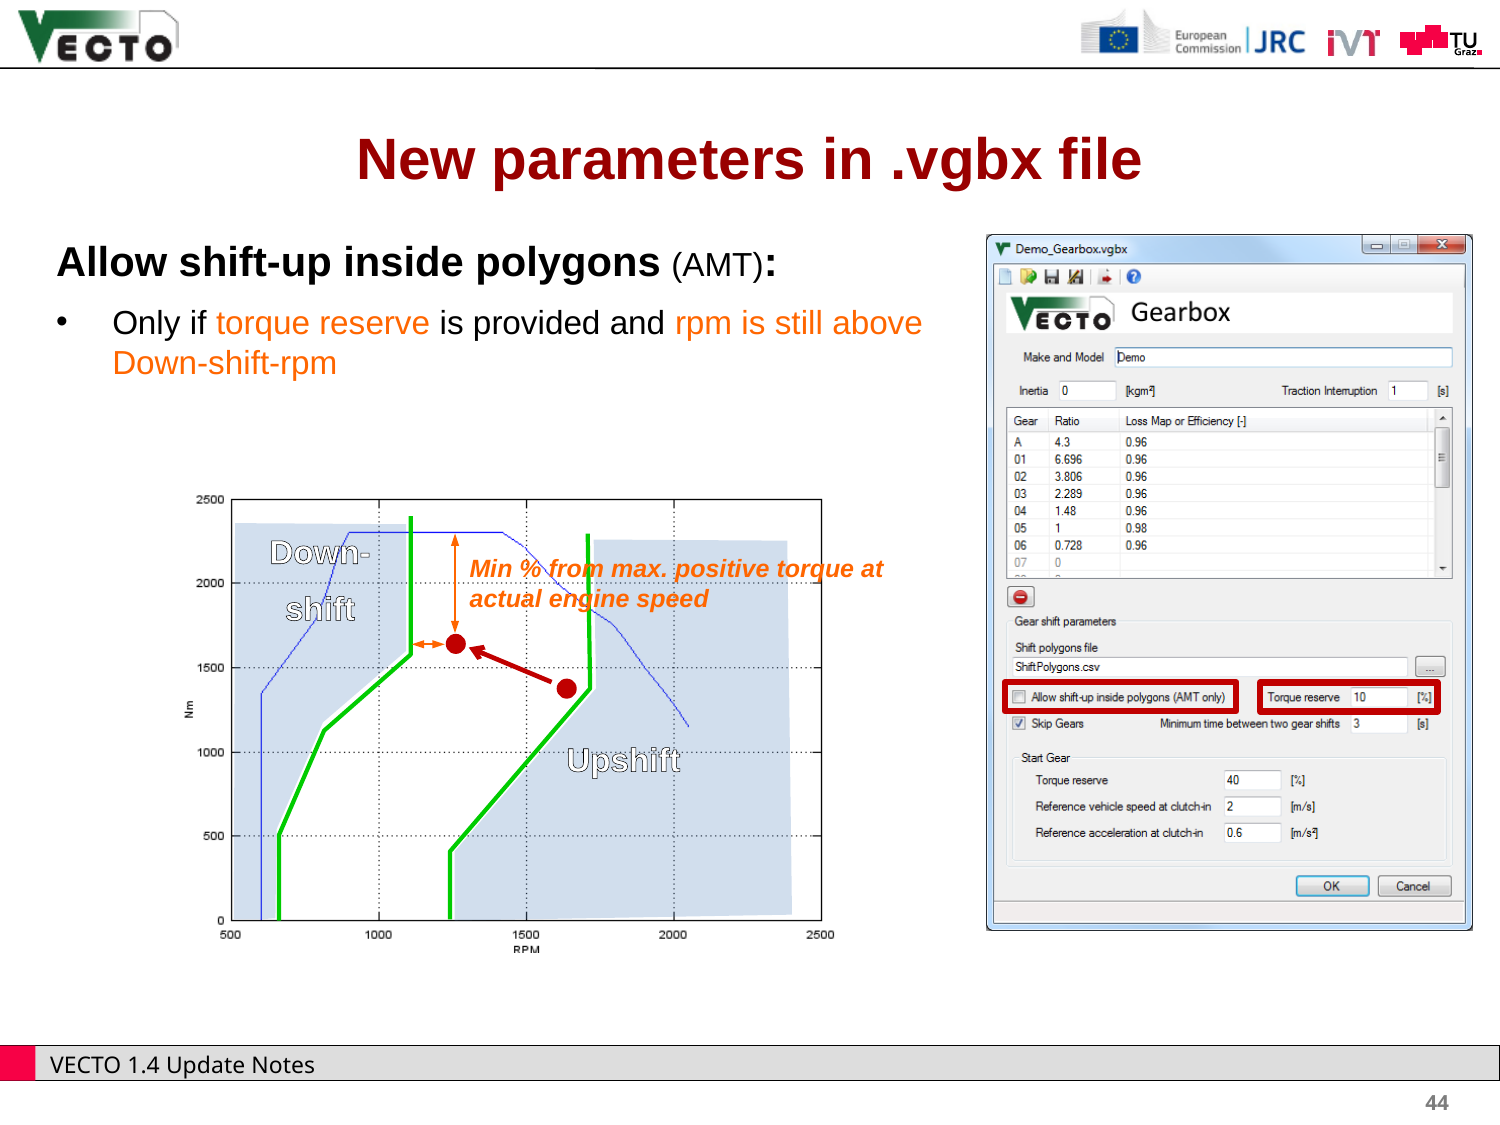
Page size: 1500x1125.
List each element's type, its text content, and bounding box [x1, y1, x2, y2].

text_box Min % from max. positive torque at actual engine speed [850, 544, 961, 620]
picture [985, 234, 1473, 931]
picture [17, 9, 179, 65]
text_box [174, 479, 846, 953]
picture [1080, 7, 1306, 54]
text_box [468, 647, 552, 683]
text_box Allow shift-up inside polygons (AMT): Only if torque reserve is provided and rpm is still above Down-shift-rpm [41, 227, 975, 502]
title New parameters in .vgbx file [0, 127, 1500, 185]
picture [1328, 30, 1380, 56]
